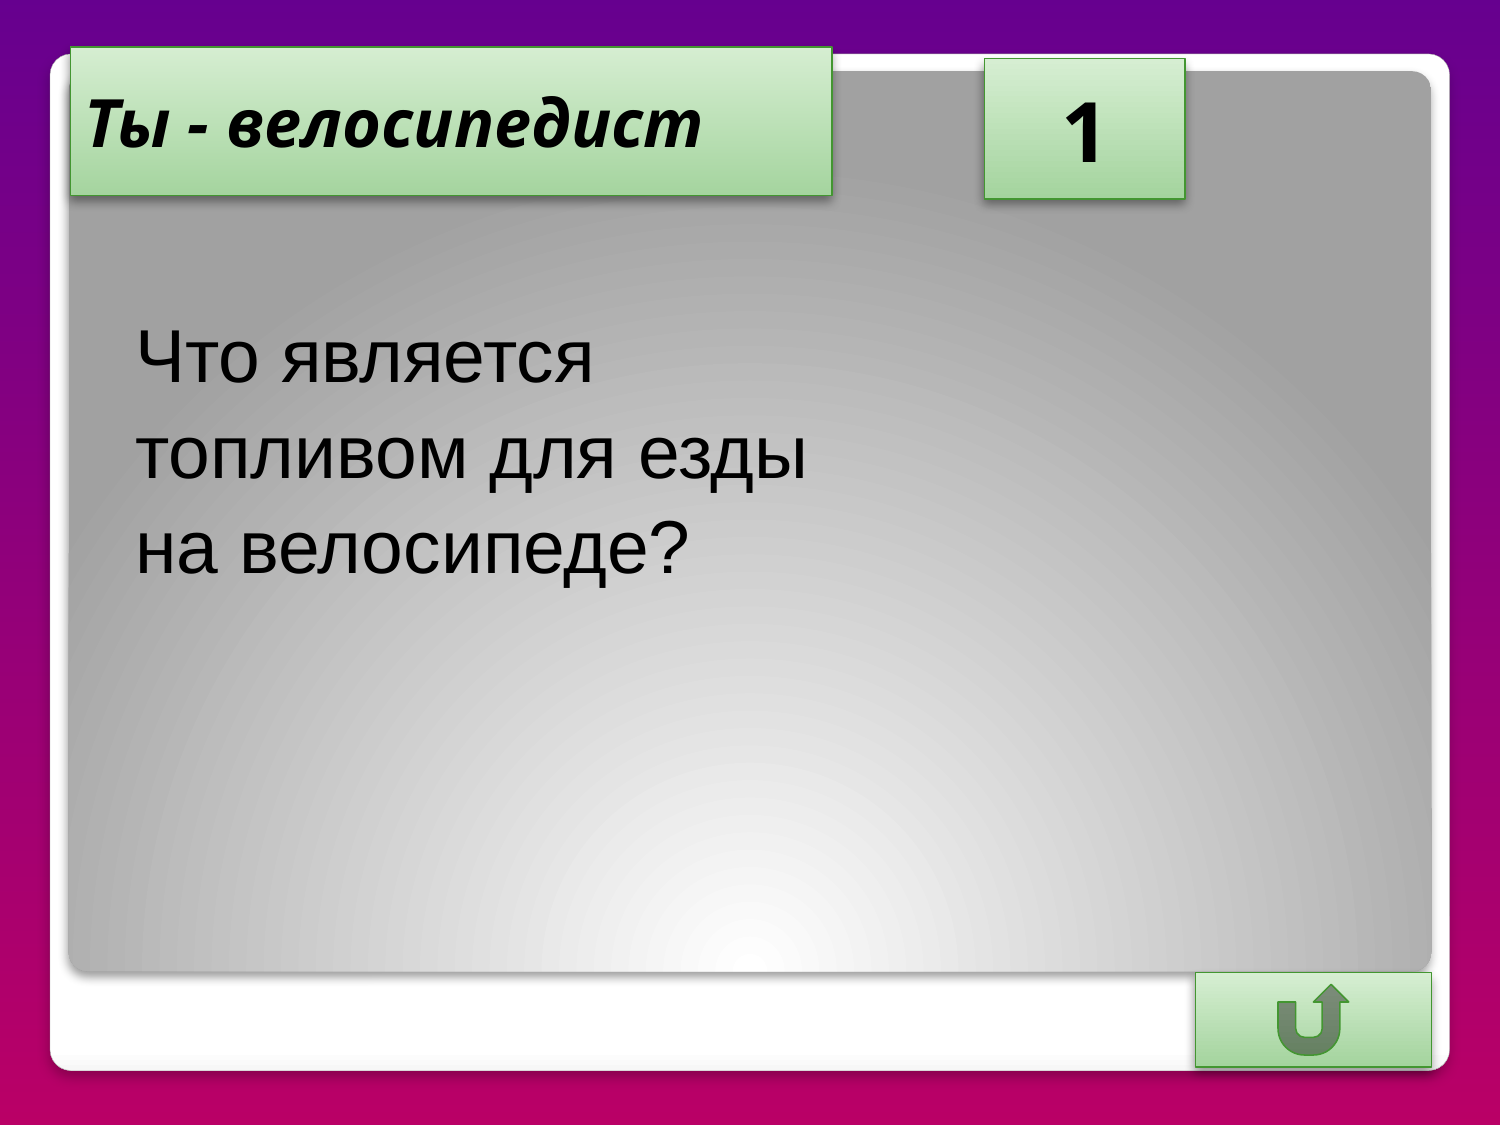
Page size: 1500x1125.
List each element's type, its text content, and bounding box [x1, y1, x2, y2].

text_box [1195, 972, 1432, 1068]
text_box 1 [984, 58, 1186, 200]
text_box Ты - велосипедист [70, 46, 833, 196]
list Что является топливом для езды на велосипеде? [105, 292, 856, 903]
